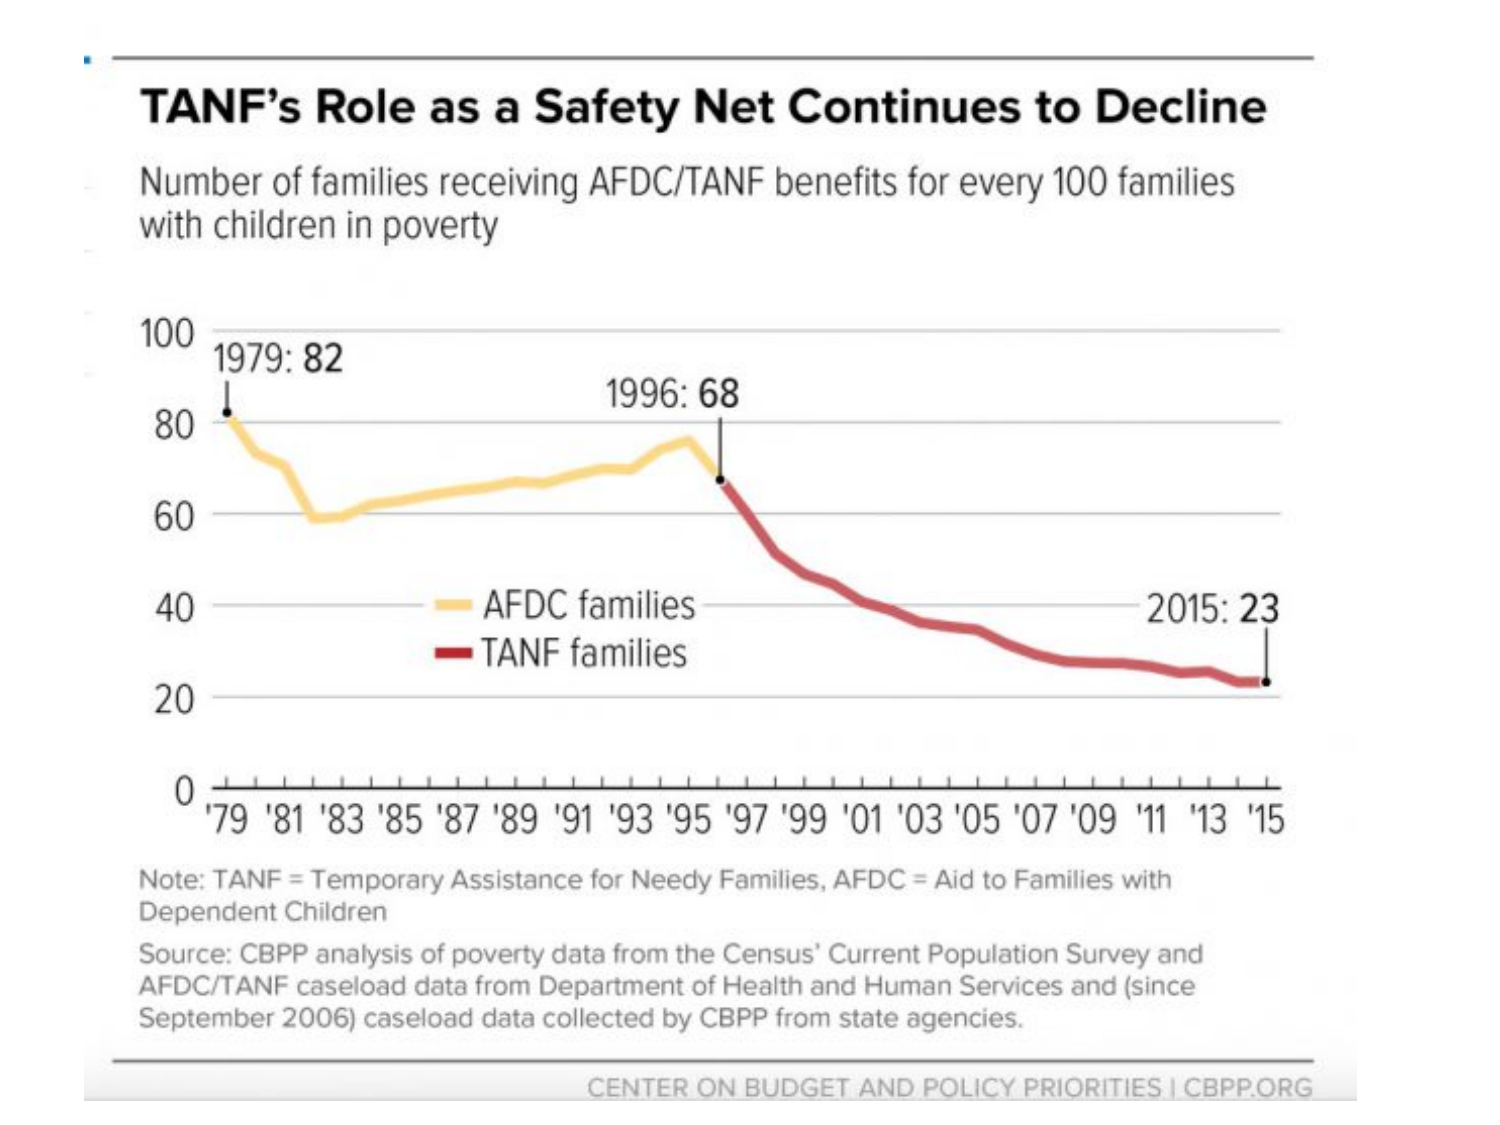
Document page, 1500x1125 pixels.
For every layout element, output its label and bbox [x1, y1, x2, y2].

list [0, 24, 1500, 1101]
